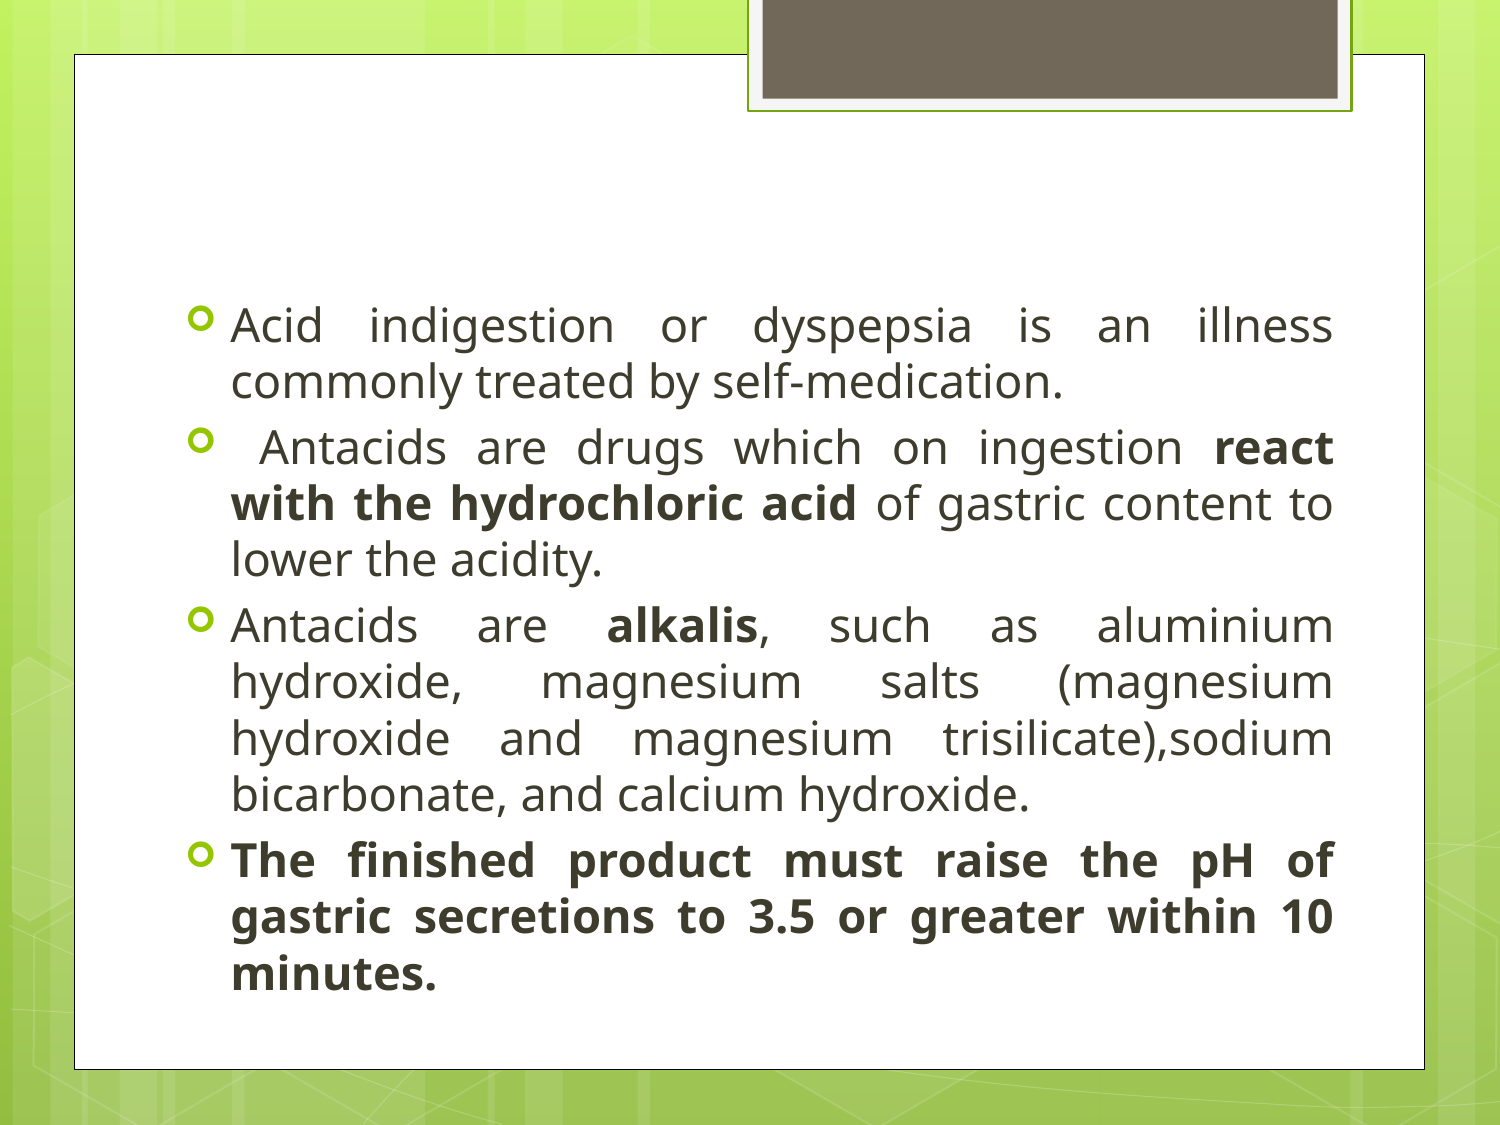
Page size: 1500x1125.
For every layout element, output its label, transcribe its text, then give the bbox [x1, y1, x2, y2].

list Acid indigestion or dyspepsia is an illness commonly treated by self-medication. Antacids are drugs which on ingestion react with the hydrochloric acid of gastric content to lower the acidity. Antacids are alkalis, such as aluminium hydroxide, magnesium salts (magnesium hydroxide and magnesium trisilicate),sodium bicarbonate, and calcium hydroxide. The finished product must raise the pH of gastric secretions to 3.5 or greater within 10 minutes. [162, 287, 1350, 1013]
